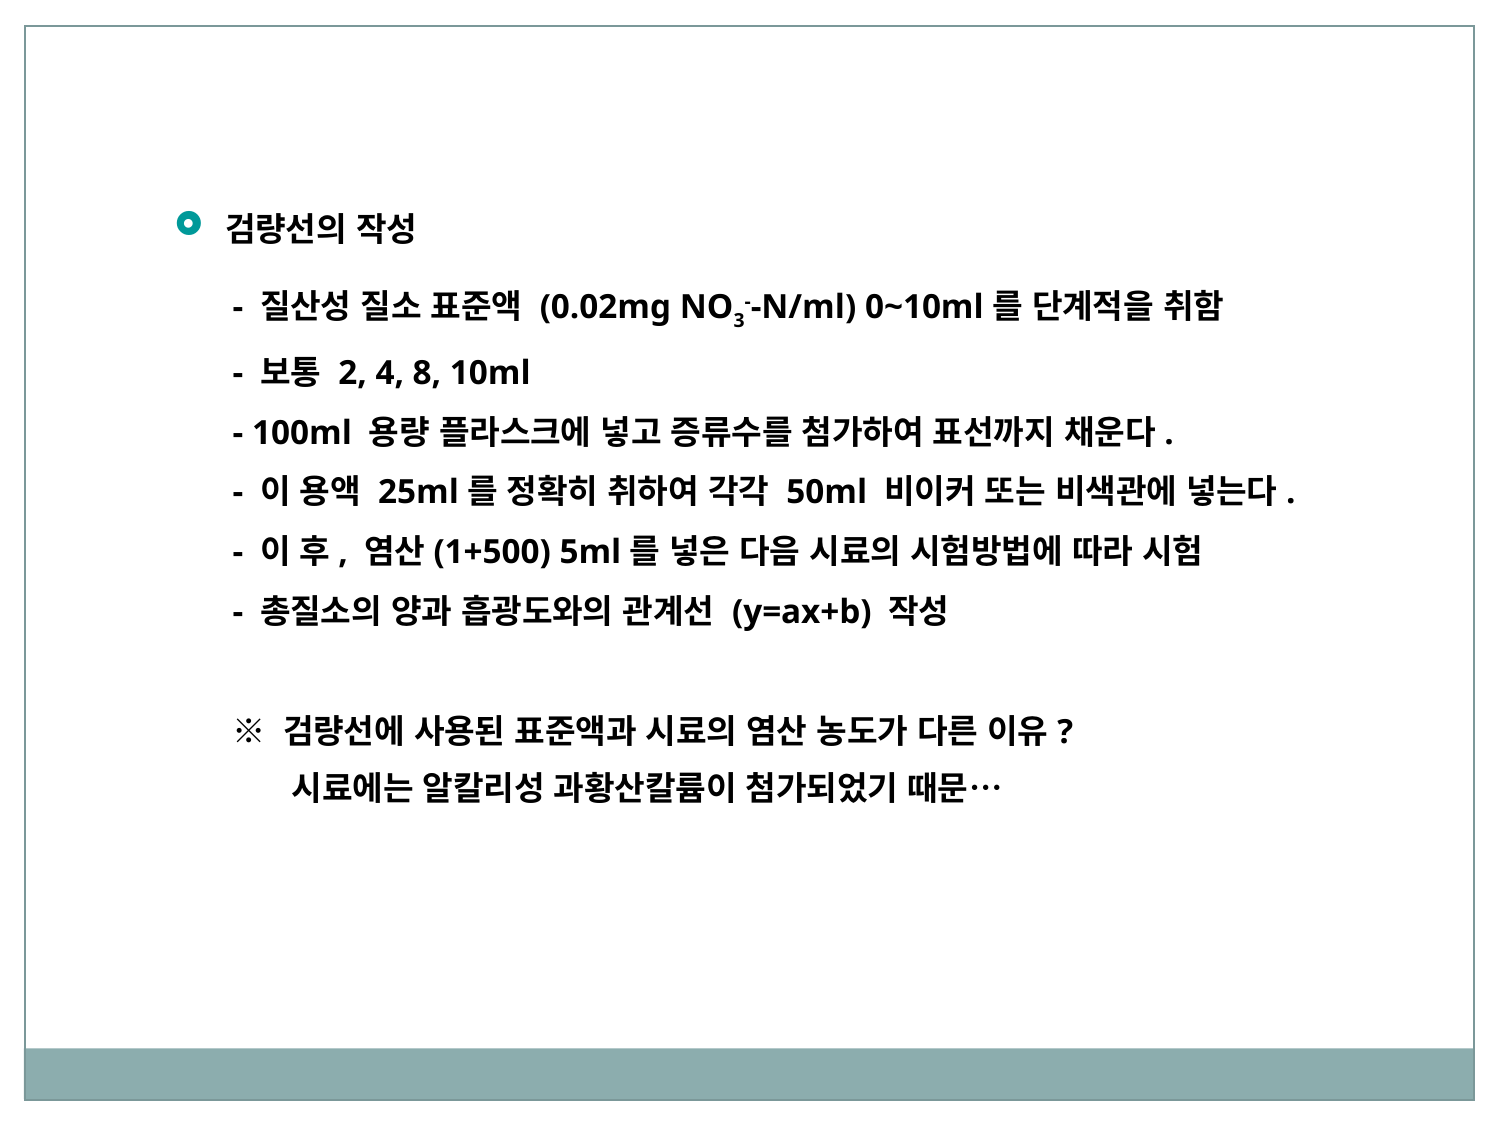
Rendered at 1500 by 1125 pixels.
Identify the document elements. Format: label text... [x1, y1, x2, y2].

text_box 시료에는 알칼리성 과황산칼륨이 첨가되었기 때문… [276, 739, 1018, 815]
text_box - 질산성 질소 표준액 (0.02mg NO3--N/ml) 0~10ml를 단계적을 취함 - 보통 2, 4, 8, 10ml - 100ml 용량 플라스크에 넣고 증류수를 첨가하여 표선까지 채운다. - 이 용액 25ml를 정확히 취하여 각각 50ml 비이커 또는 비색관에 넣는다. - 이 후, 염산(1+500) 5ml를 넣은 다음 시료의 시험방법에 따라 시험 - 총질소의 양과 흡광도와의 관계선 (y=ax+b) 작성 ※ 검량선에 사용된 표준액과 시료의 염산 농도가 다른 이유? [217, 255, 1311, 818]
text_box 검량선의 작성 [159, 184, 1329, 256]
